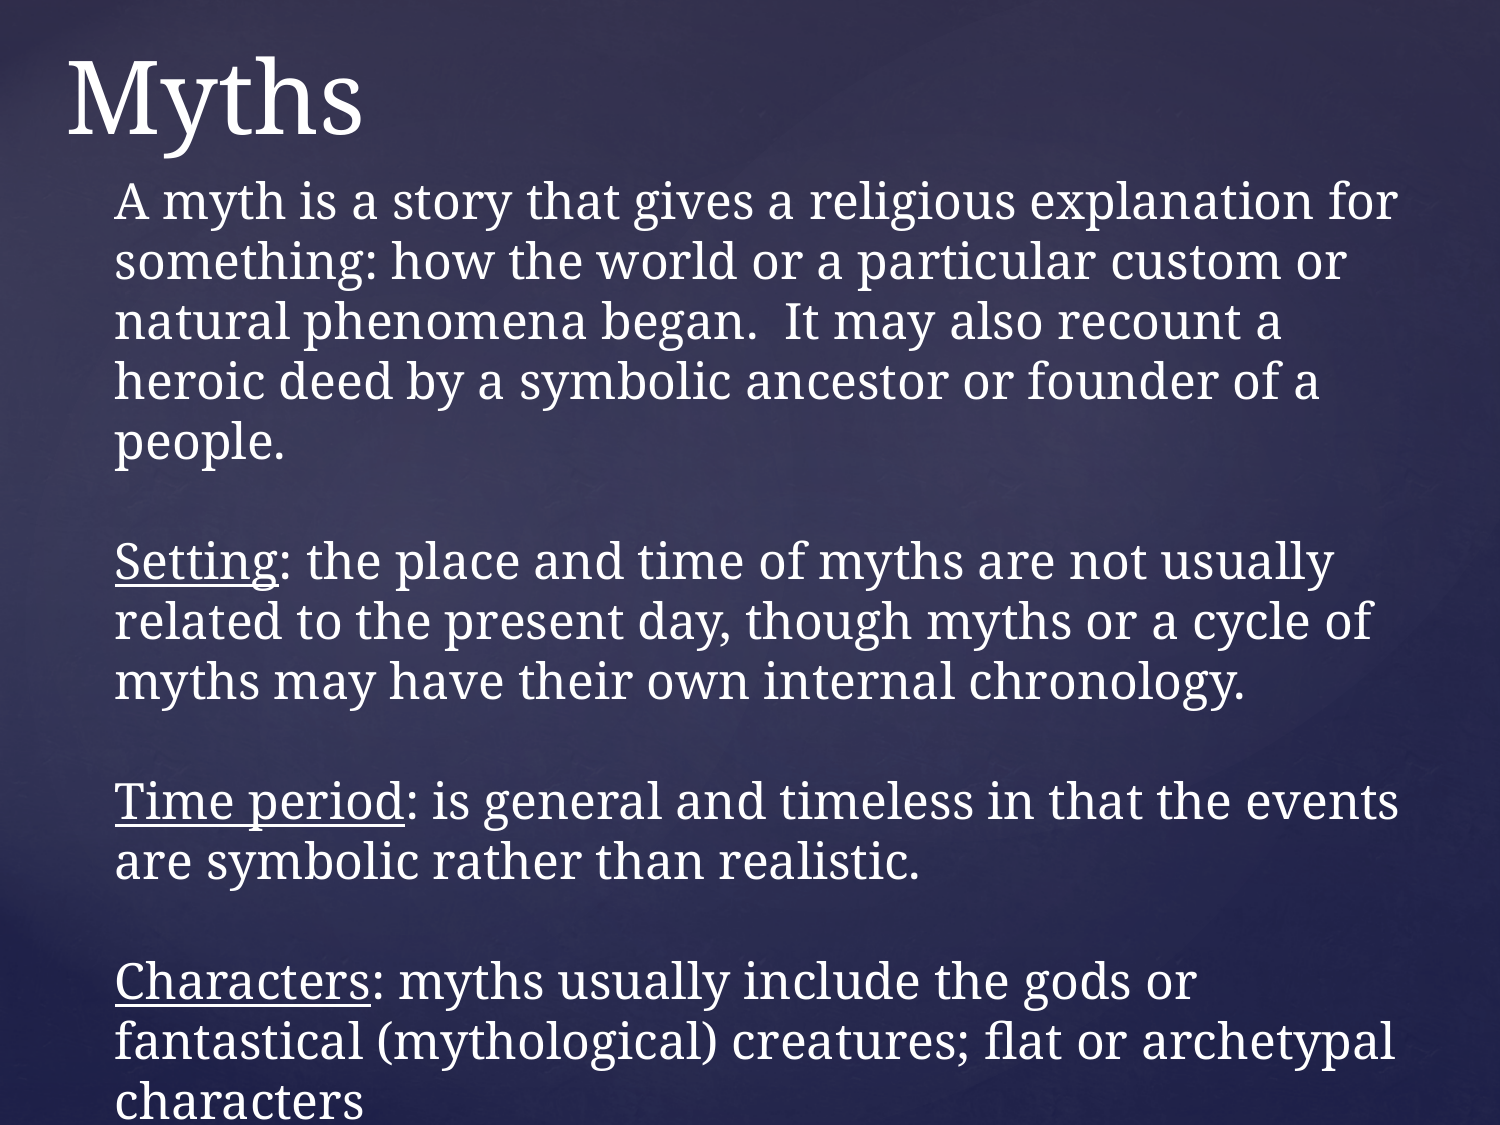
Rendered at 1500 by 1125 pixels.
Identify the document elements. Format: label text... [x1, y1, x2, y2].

title Myths [50, 12, 1288, 163]
text_box A myth is a story that gives a religious explanation for something: how the world or a particular custom or natural phenomena began. It may also recount a heroic deed by a symbolic ancestor or founder of a people. Setting: the place and time of myths are not usually related to the present day, though myths or a cycle of myths may have their own internal chronology. Time period: is general and timeless in that the events are symbolic rather than realistic. Characters: myths usually include the gods or fantastical (mythological) creatures; flat or archetypal characters [99, 162, 1425, 1125]
